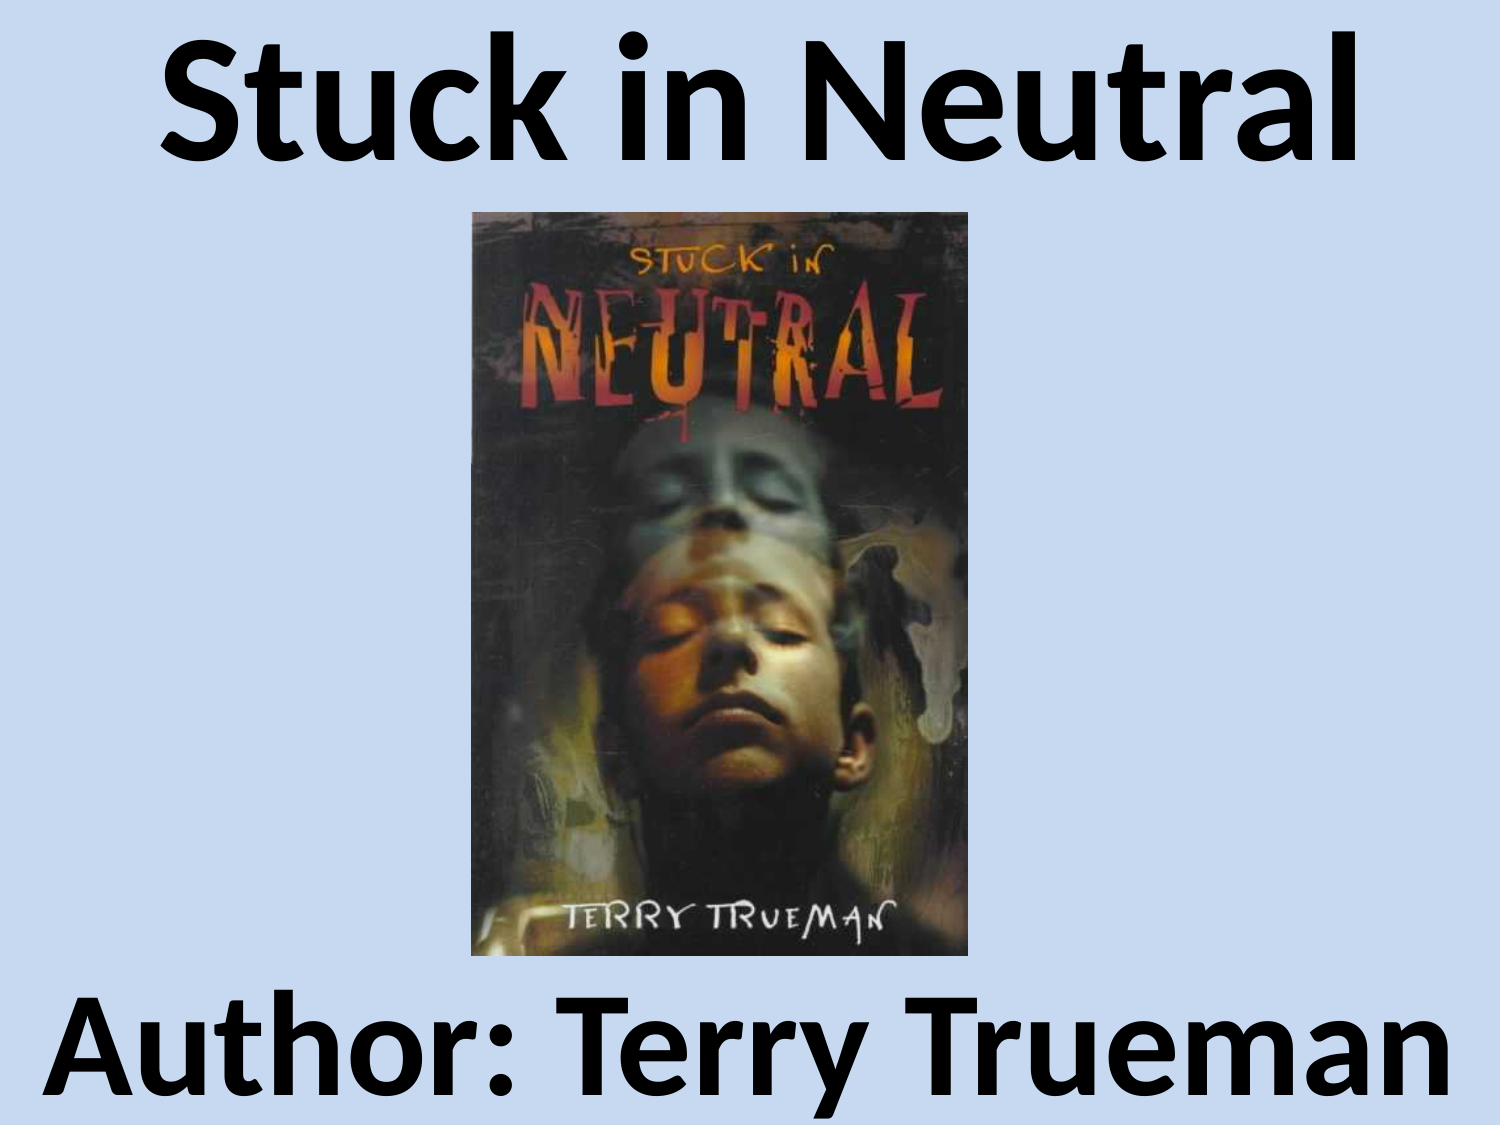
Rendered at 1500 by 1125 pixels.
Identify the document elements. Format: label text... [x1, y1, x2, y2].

title Stuck in Neutral [125, 0, 1400, 175]
subtitle Author: Terry Trueman [0, 937, 1500, 1113]
picture [470, 212, 968, 957]
